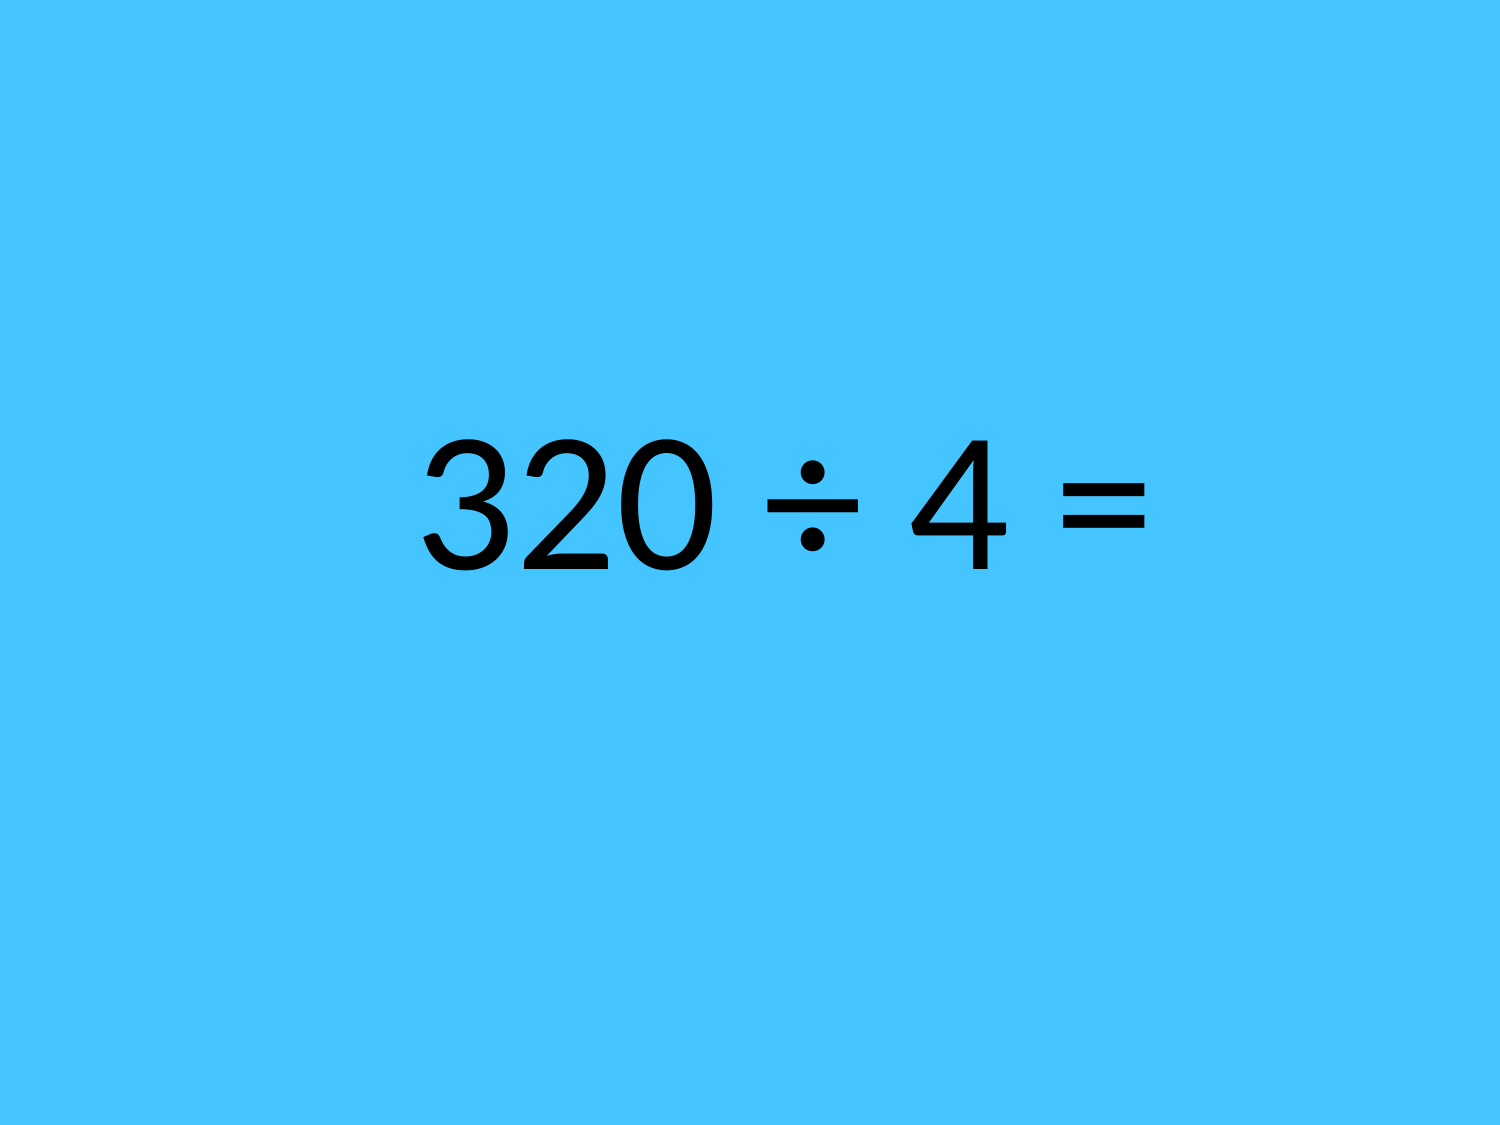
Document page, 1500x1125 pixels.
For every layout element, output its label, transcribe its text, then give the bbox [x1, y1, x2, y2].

text_box 320 ÷ 4 = [399, 362, 1238, 618]
